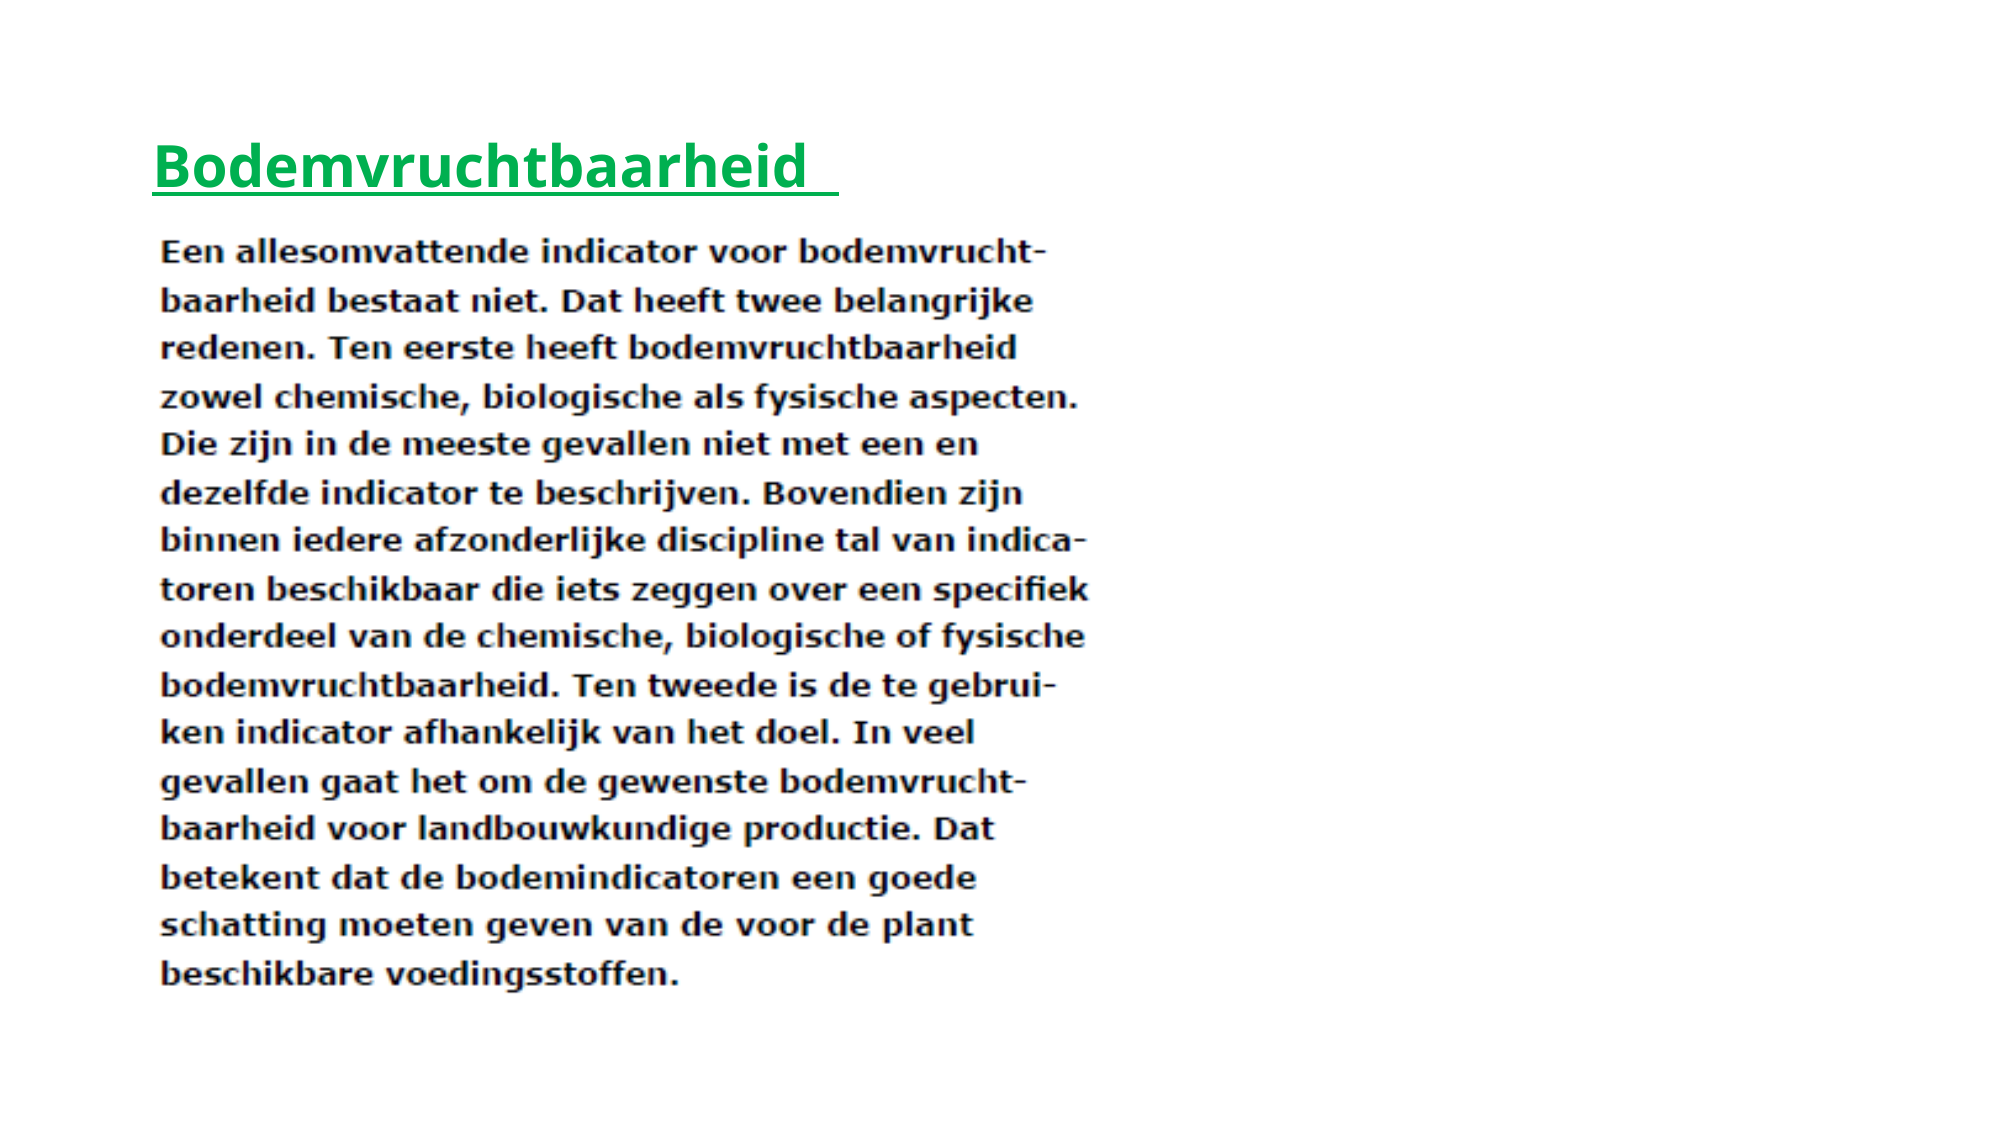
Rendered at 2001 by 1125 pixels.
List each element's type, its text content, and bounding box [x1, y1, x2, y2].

picture [153, 224, 1115, 1008]
title Bodemvruchtbaarheid [137, 59, 1863, 278]
